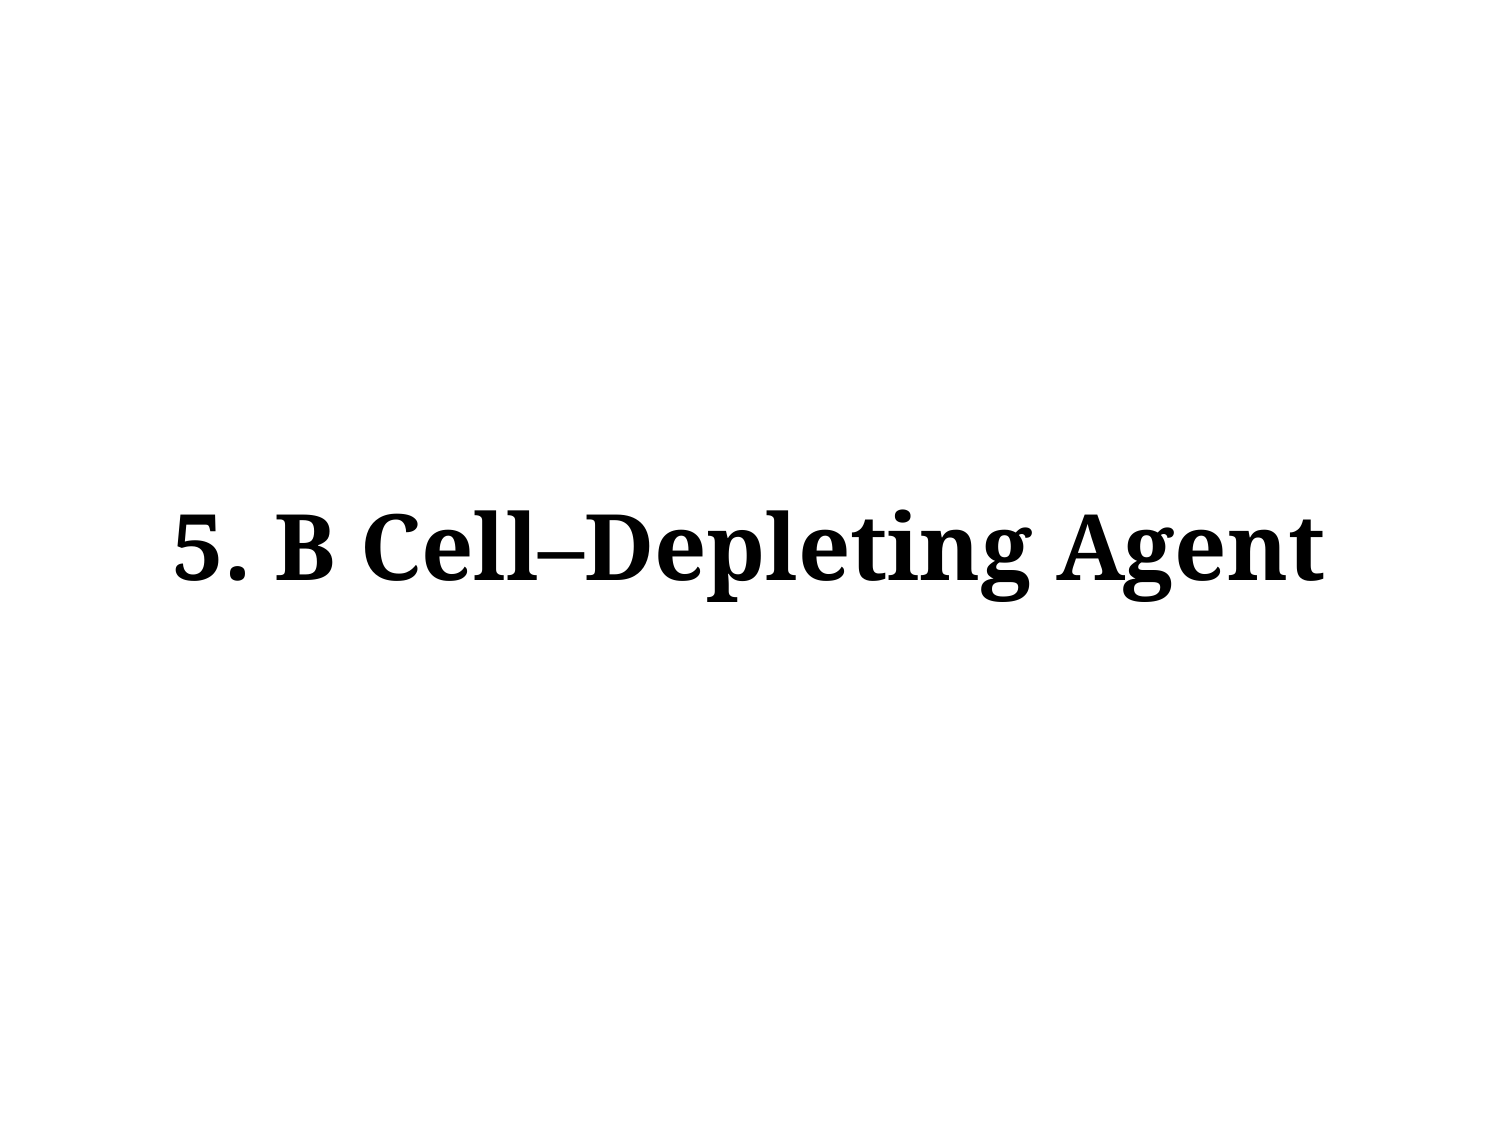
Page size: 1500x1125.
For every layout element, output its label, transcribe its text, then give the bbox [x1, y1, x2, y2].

title 5. B Cell–Depleting Agent [75, 450, 1425, 638]
